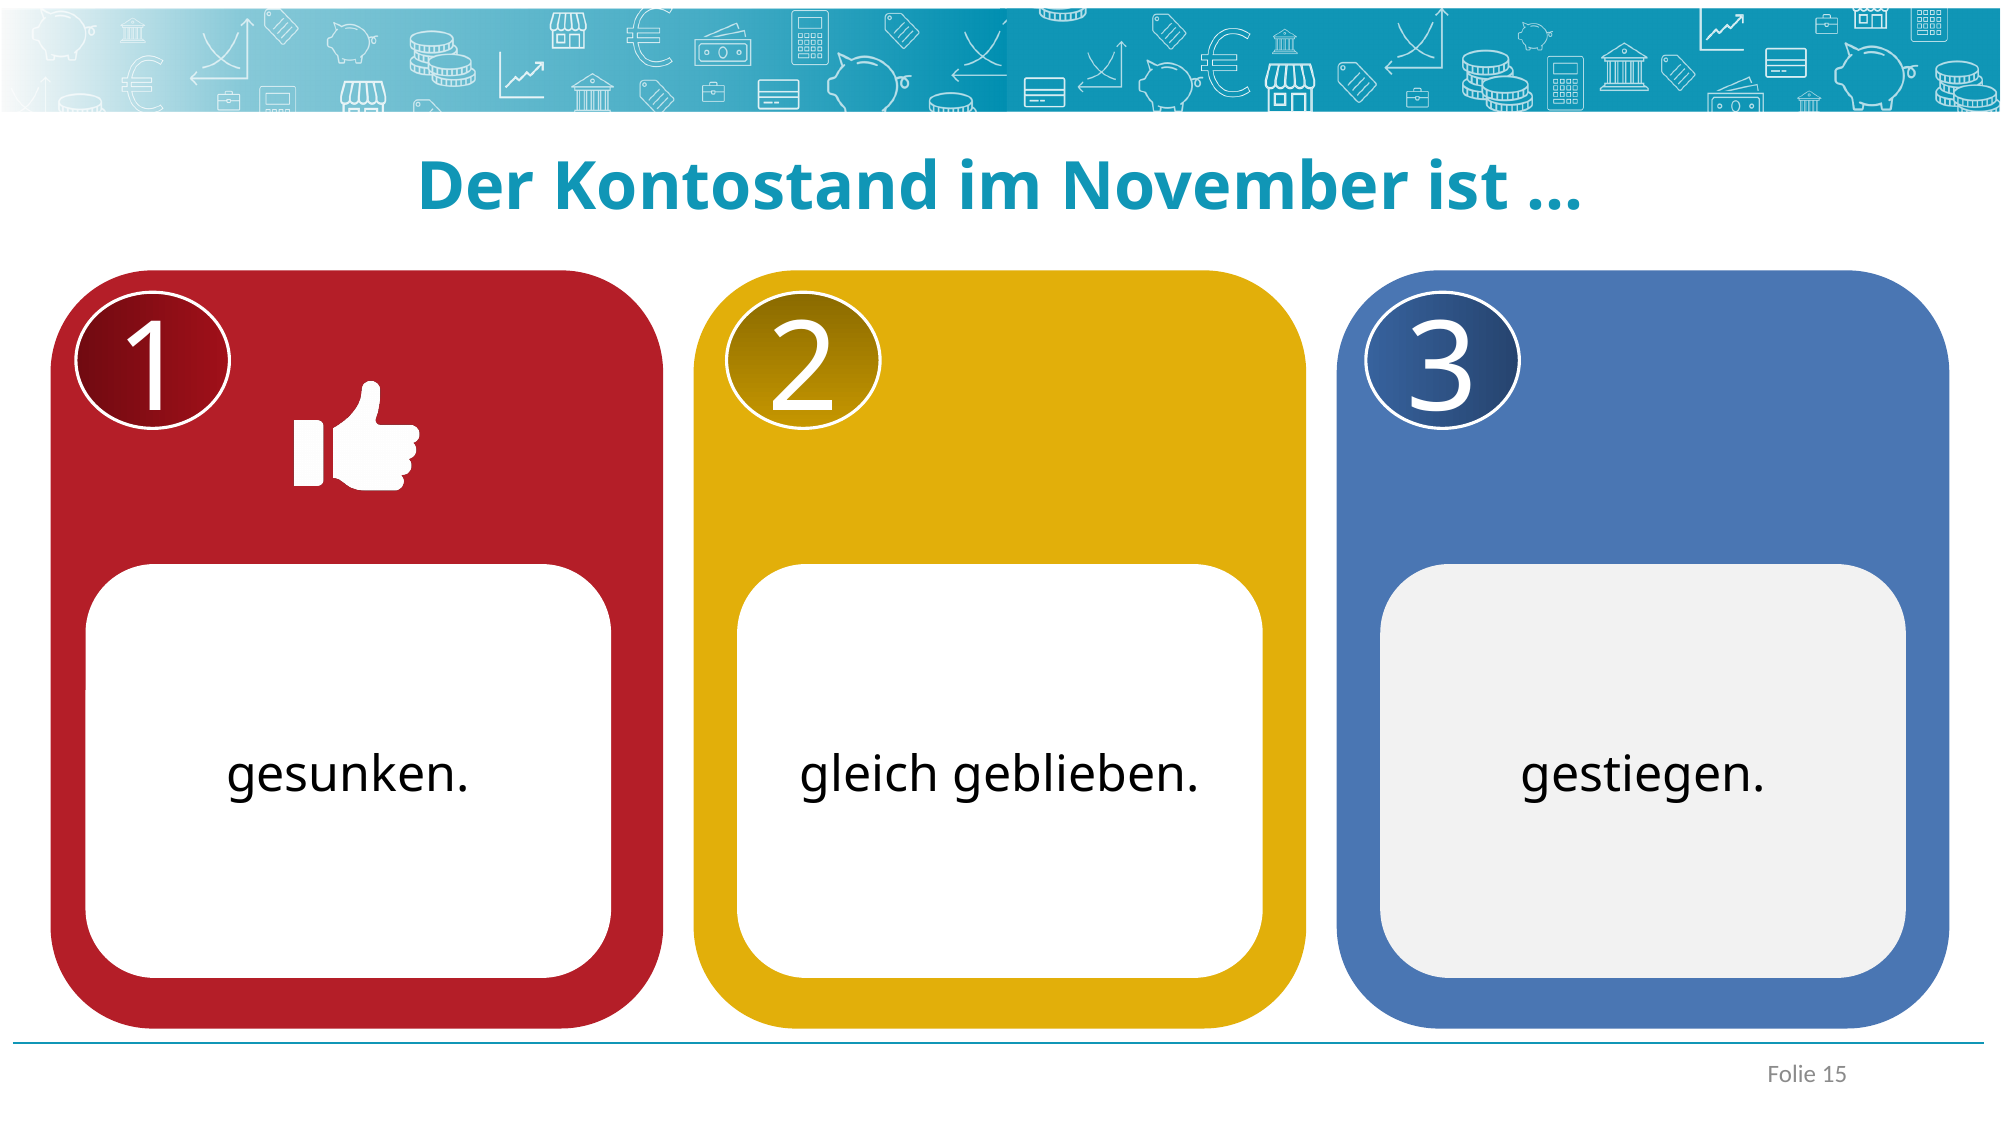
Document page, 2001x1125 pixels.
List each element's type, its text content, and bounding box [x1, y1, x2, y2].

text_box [693, 270, 1307, 1029]
slide_number Folie 15 [1412, 1042, 1863, 1103]
title Der Kontostand im November ist … [0, 119, 2000, 257]
picture [281, 360, 432, 511]
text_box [1336, 270, 1950, 1029]
picture [970, 99, 974, 109]
picture [1006, 8, 2001, 112]
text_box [50, 270, 664, 1029]
picture [1, 8, 964, 112]
